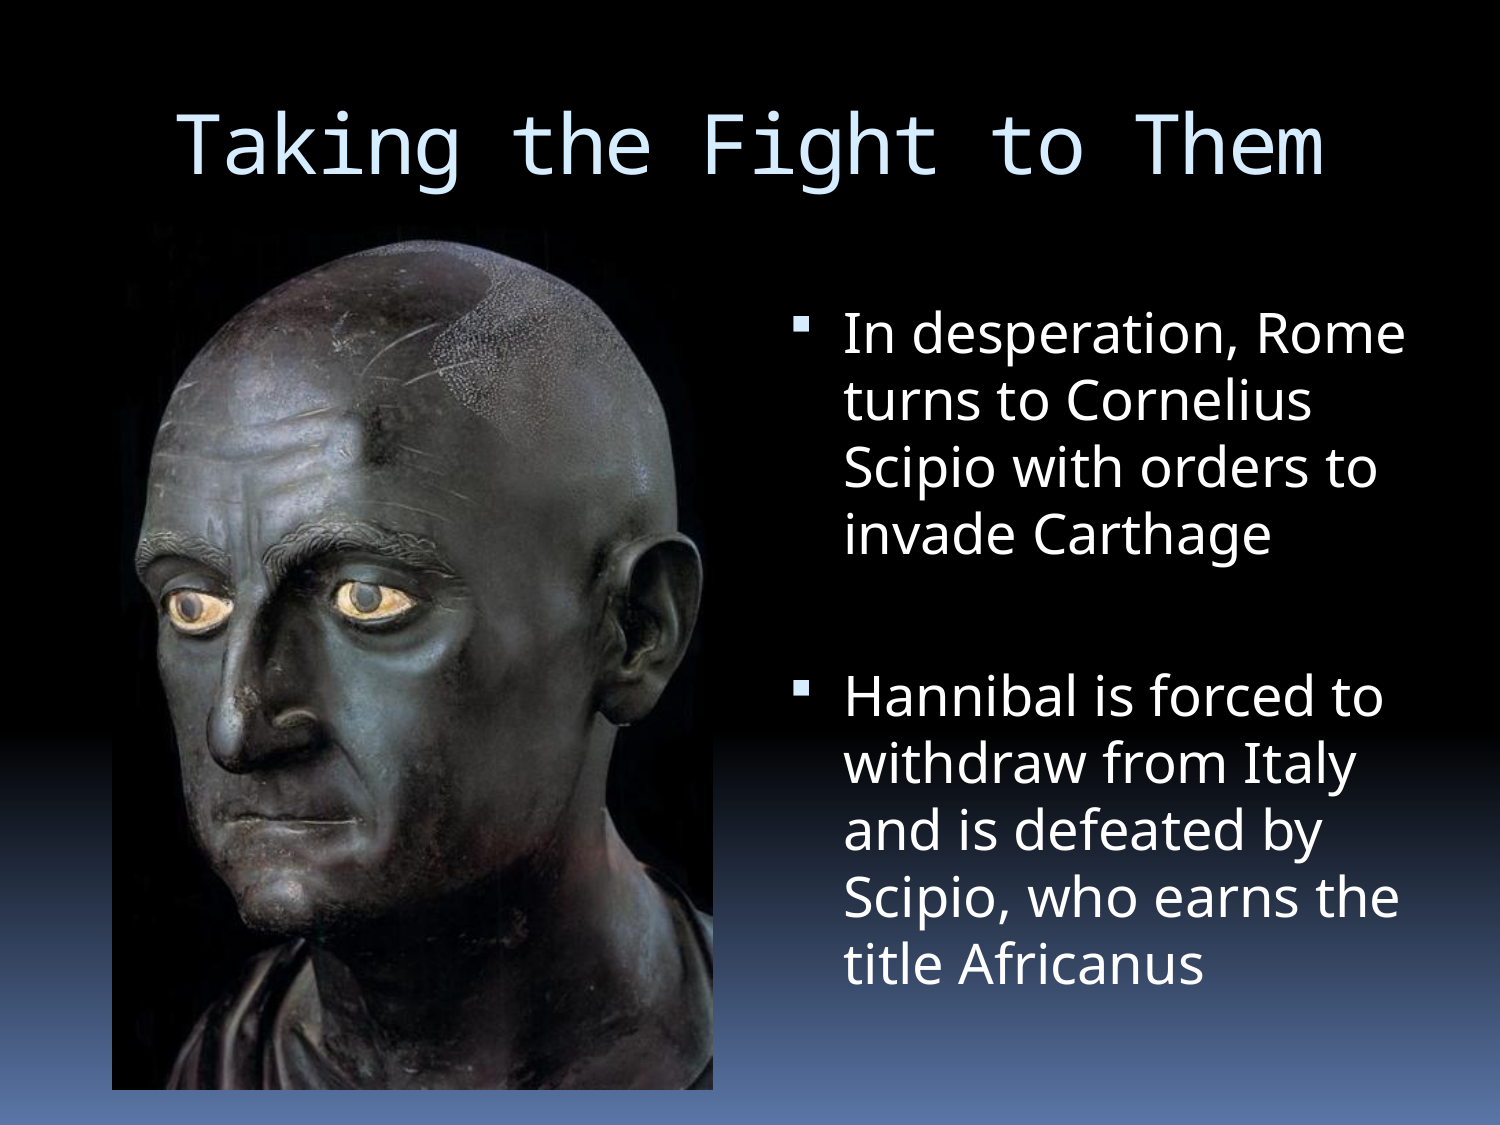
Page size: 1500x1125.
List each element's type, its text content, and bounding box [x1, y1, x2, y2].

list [111, 211, 713, 1090]
title Taking the Fight to Them [75, 83, 1425, 234]
list In desperation, Rome turns to Cornelius Scipio with orders to invade Carthage Hannibal is forced to withdraw from Italy and is defeated by Scipio, who earns the title Africanus [763, 290, 1427, 1033]
